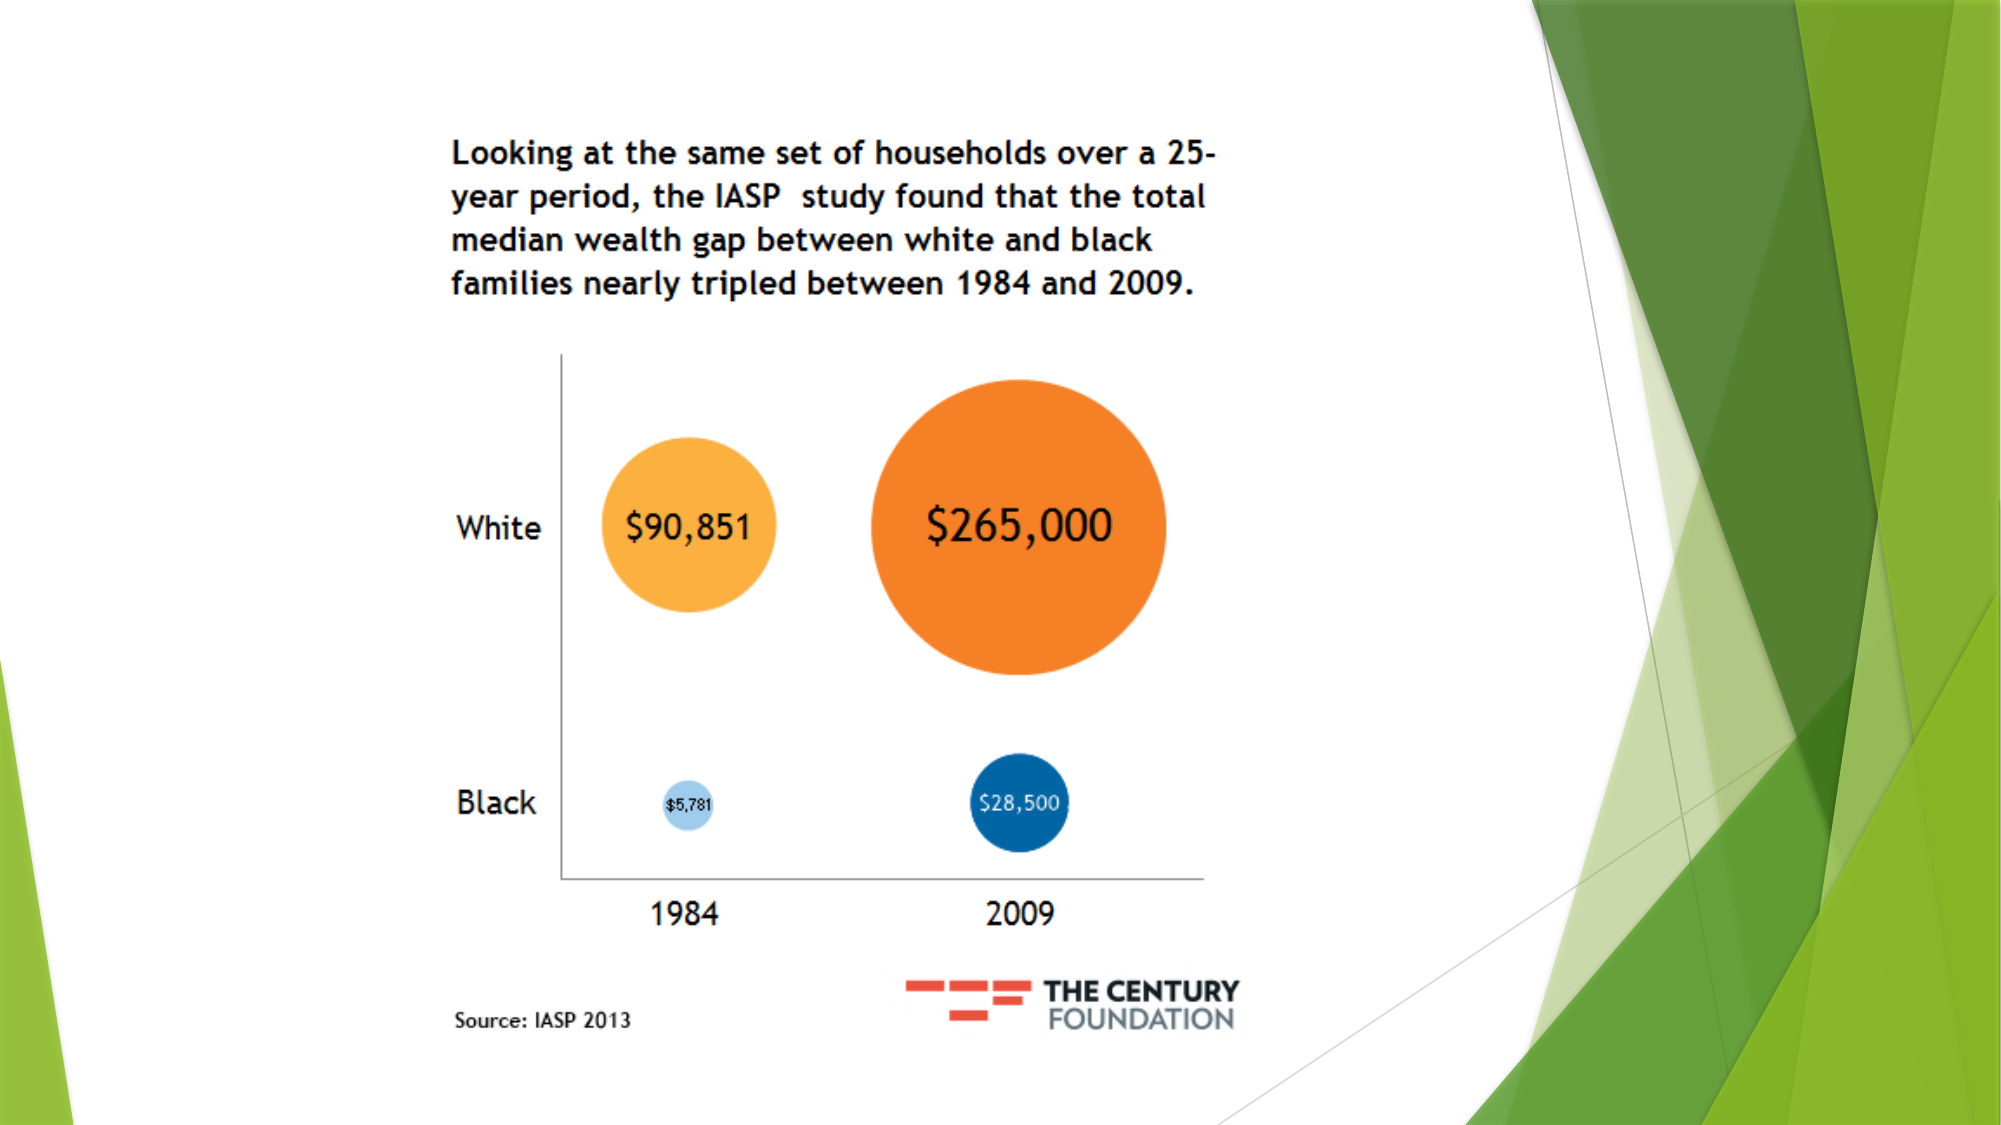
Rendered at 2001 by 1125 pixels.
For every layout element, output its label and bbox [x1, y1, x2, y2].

picture [428, 120, 1262, 1042]
